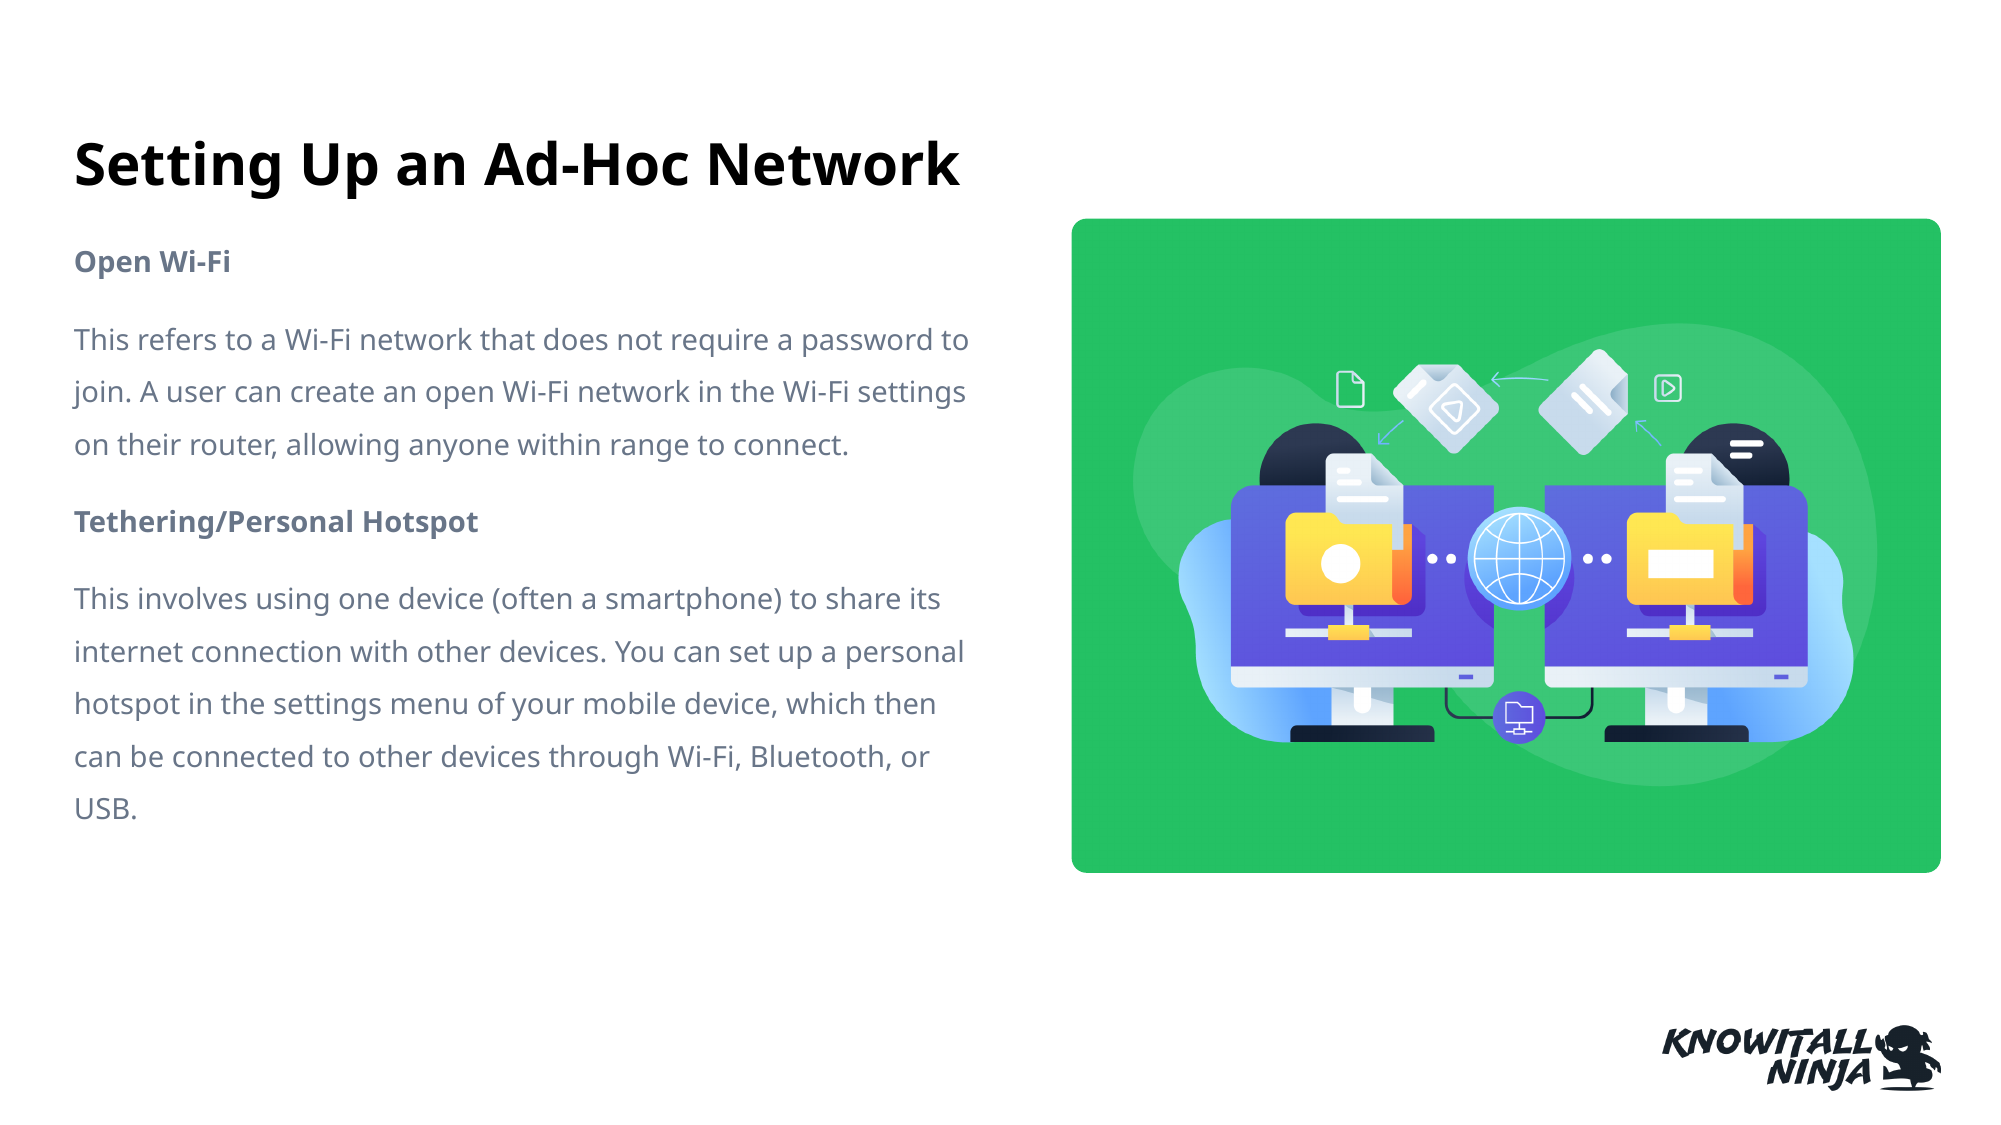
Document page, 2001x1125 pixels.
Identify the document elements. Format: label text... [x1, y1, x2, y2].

list Open Wi-Fi This refers to a Wi-Fi network that does not require a password to join. A user can create an open Wi-Fi network in the Wi-Fi settings on their router, allowing anyone within range to connect. Tethering/Personal Hotspot This involves using one device (often a smartphone) to share its internet connection with other devices. You can set up a personal hotspot in the settings menu of your mobile device, which then can be connected to other devices through Wi-Fi, Bluetooth, or USB. [59, 218, 1000, 1065]
picture [1071, 218, 1942, 874]
title Setting Up an Ad-Hoc Network [59, 117, 1000, 206]
picture [1662, 1025, 1941, 1091]
